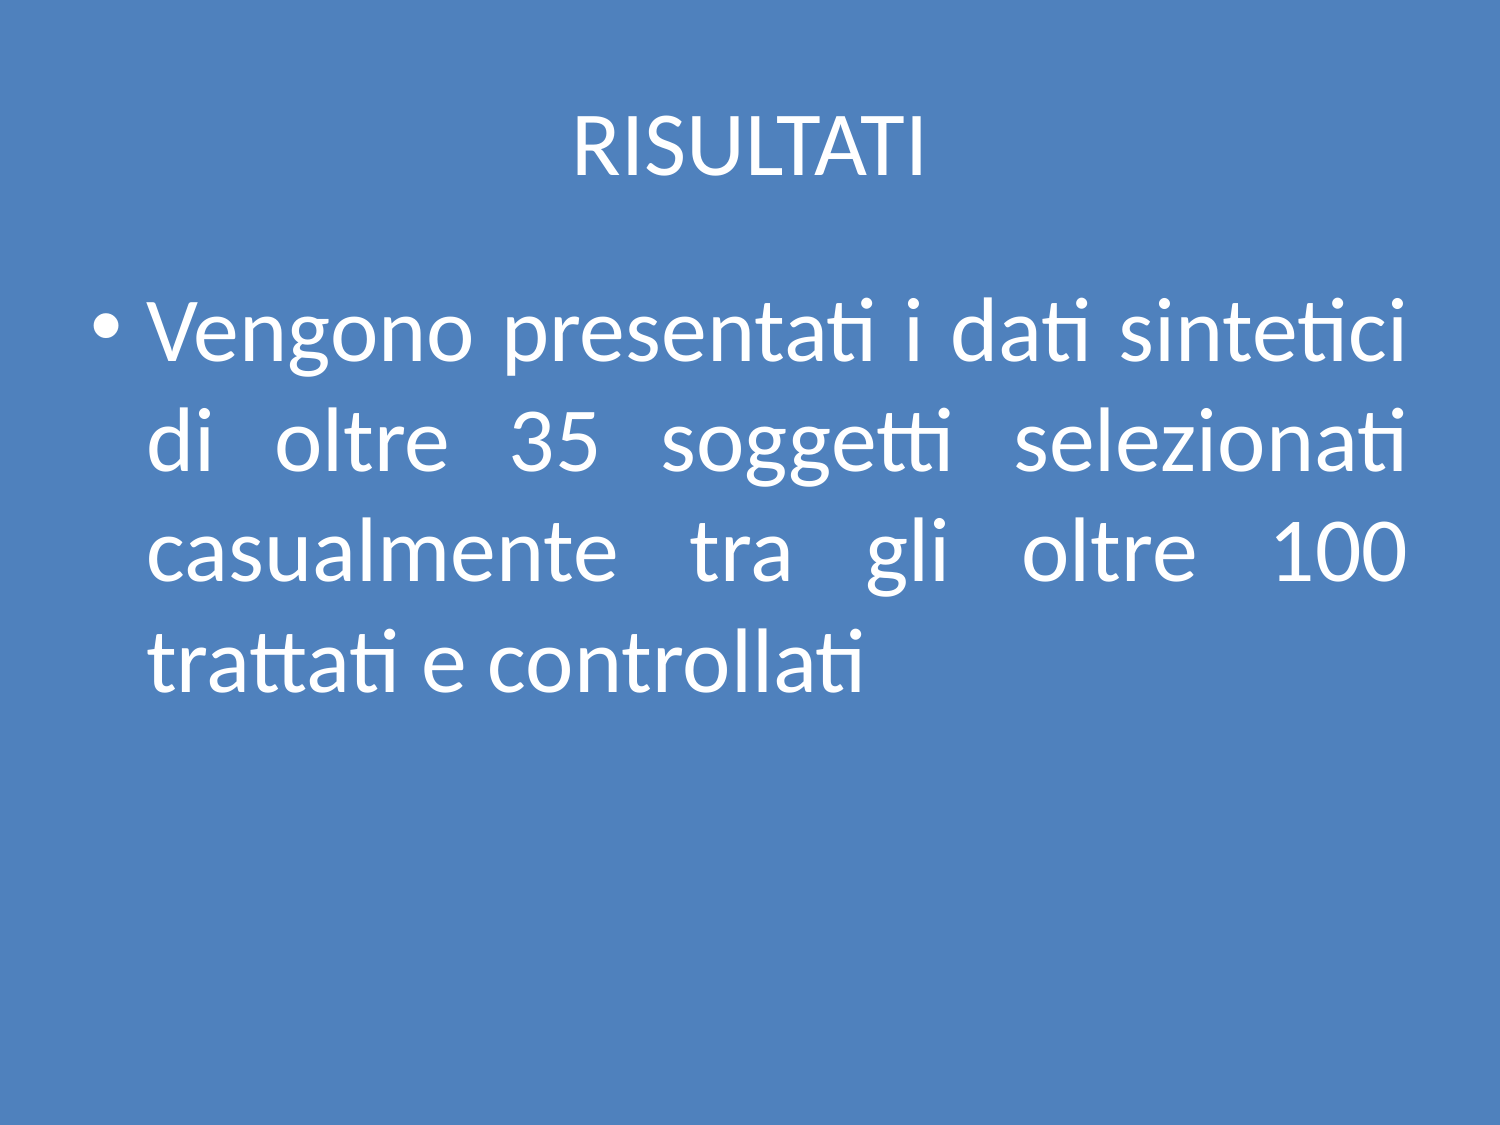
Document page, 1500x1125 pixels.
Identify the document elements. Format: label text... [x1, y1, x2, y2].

title RISULTATI [75, 45, 1425, 233]
list Vengono presentati i dati sintetici di oltre 35 soggetti selezionati casualmente tra gli oltre 100 trattati e controllati [75, 262, 1425, 1005]
